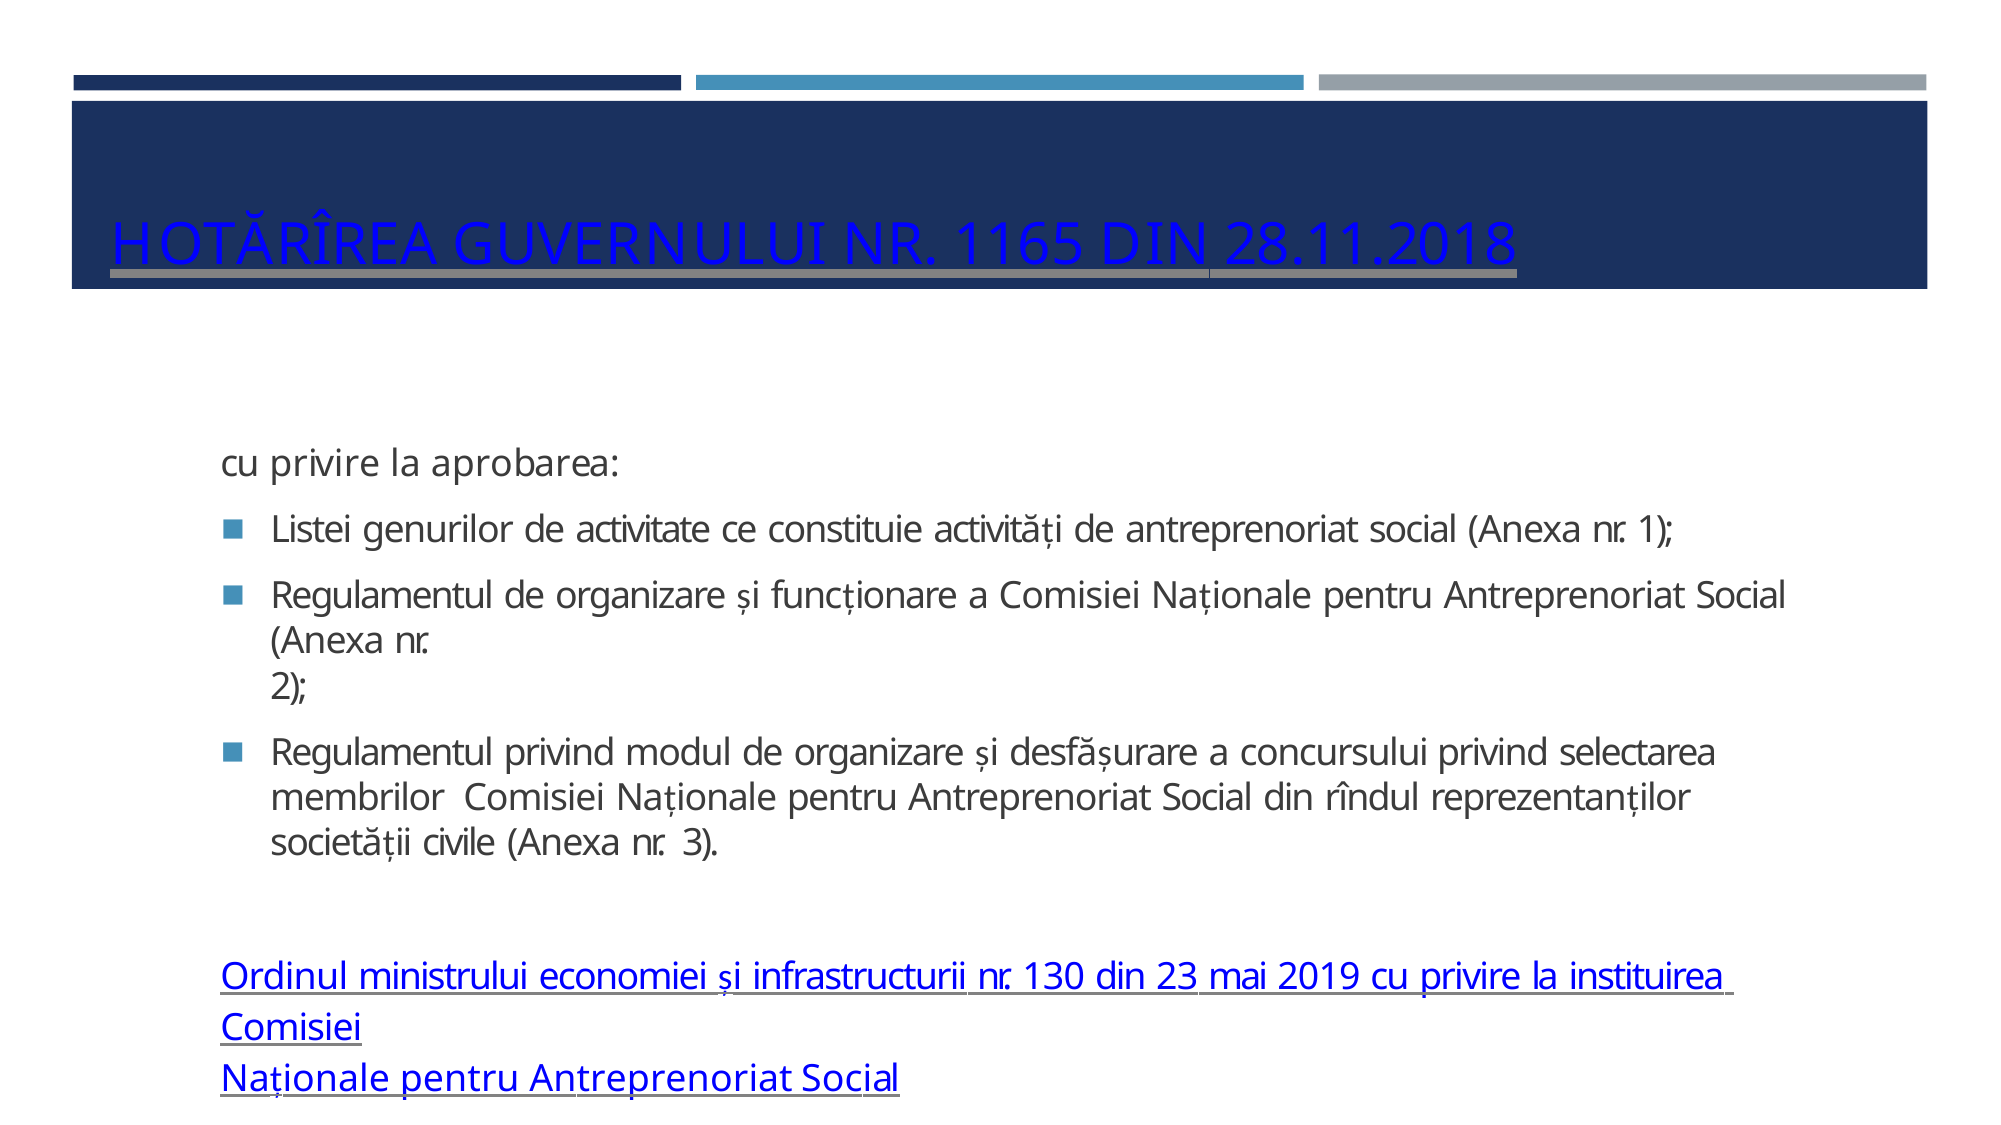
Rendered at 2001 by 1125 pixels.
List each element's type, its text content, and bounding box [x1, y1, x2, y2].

title HOTĂRÎREA GUVERNULUI NR. 1165 DIN 28.11.2018 [71, 100, 1928, 289]
text_box cu privire la aprobarea: Listei genurilor de activitate ce constituie activități de antreprenoriat social (Anexa nr. 1); Regulamentul de organizare și funcționare a Comisiei Naționale pentru Antreprenoriat Social (Anexa nr. 2); Regulamentul privind modul de organizare și desfășurare a concursului privind selectarea membrilor Comisiei Naționale pentru Antreprenoriat Social din rîndul reprezentanților societății civile (Anexa nr. 3). Ordinul ministrului economiei și infrastructurii nr. 130 din 23 mai 2019 cu privire la instituirea Comisiei Naționale pentru Antreprenoriat Social [218, 415, 1850, 1105]
